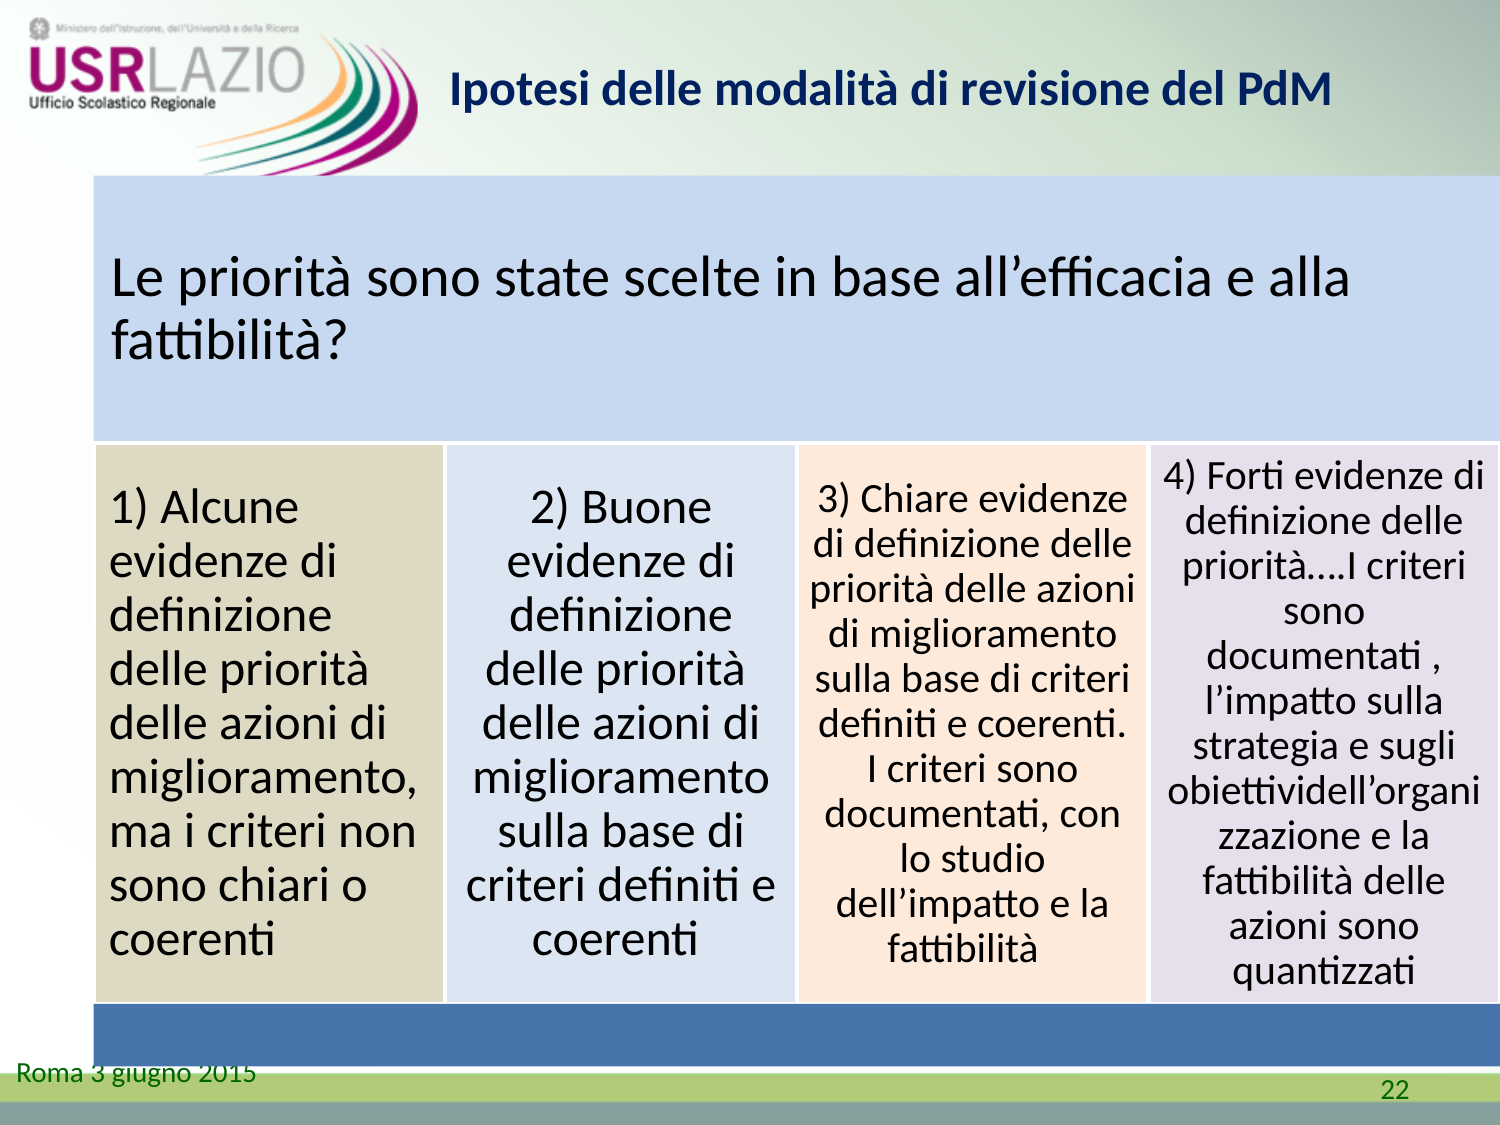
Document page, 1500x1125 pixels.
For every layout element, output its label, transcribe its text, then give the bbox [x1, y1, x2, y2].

footer Roma 3 giugno 2015 [0, 1058, 475, 1119]
picture [0, 0, 1500, 1058]
picture [0, 1067, 1500, 1125]
title Ipotesi delle modalità di revisione del PdM [383, 23, 1412, 149]
slide_number 22 [1074, 1074, 1425, 1118]
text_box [93, 175, 1500, 1067]
